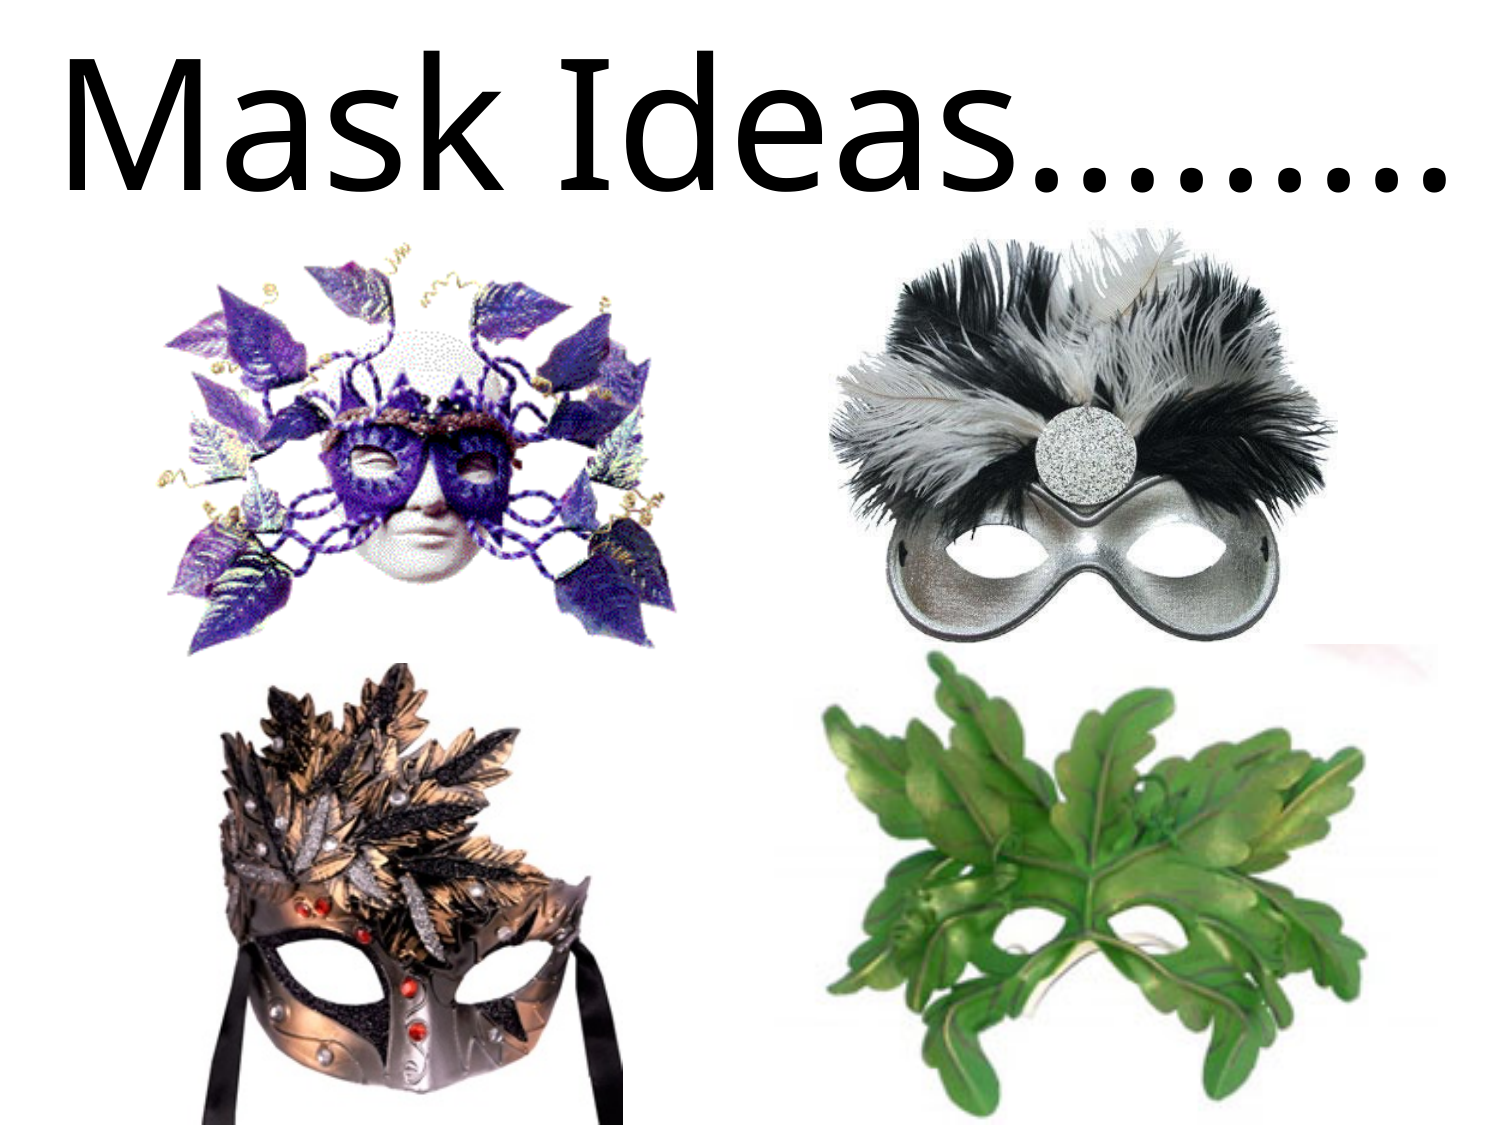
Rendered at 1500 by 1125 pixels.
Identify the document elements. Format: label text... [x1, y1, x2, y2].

picture [151, 234, 695, 1125]
text_box Mask Ideas…...… [37, 0, 1475, 235]
picture [773, 220, 1438, 1125]
